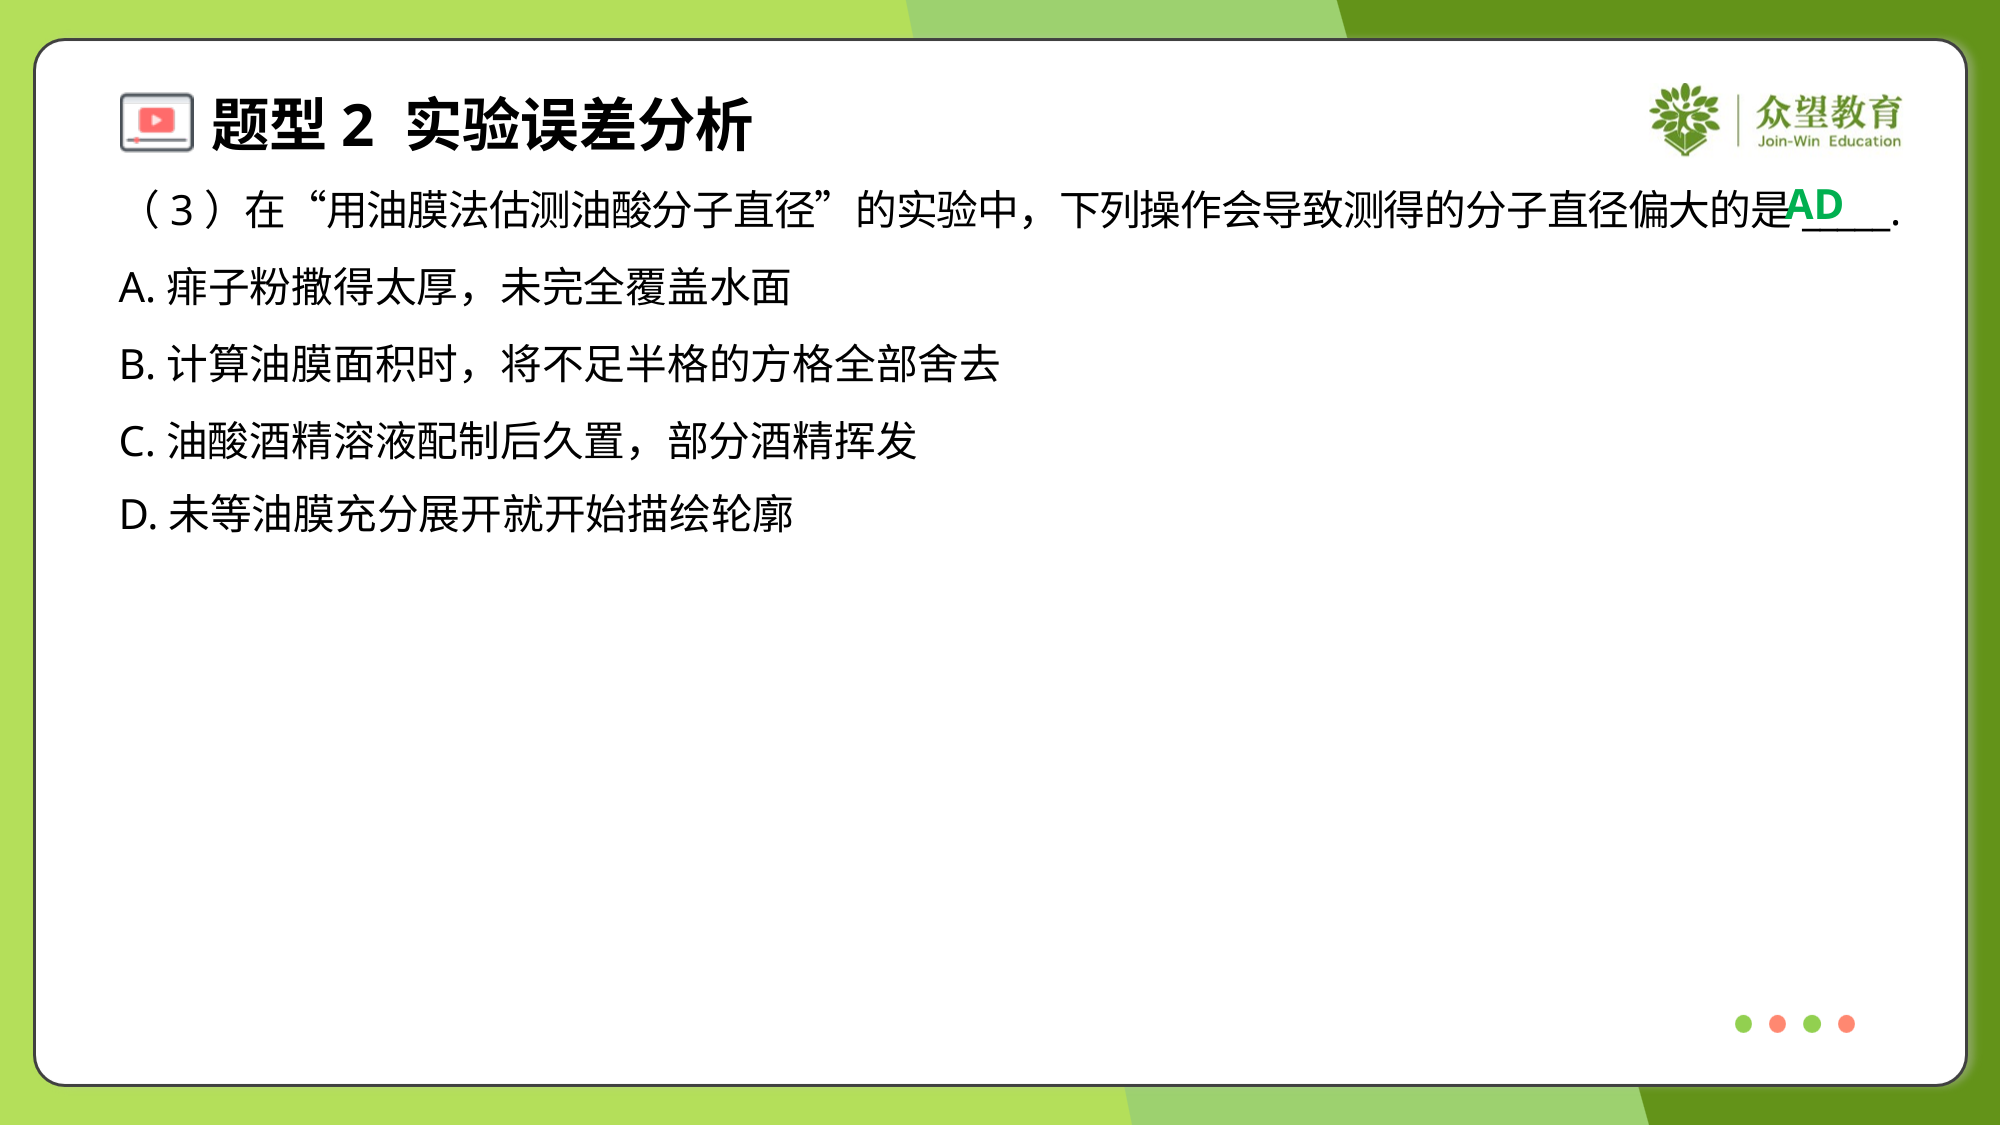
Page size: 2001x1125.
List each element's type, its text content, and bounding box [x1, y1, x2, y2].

picture [0, 0, 2000, 1125]
text_box （3）在“用油膜法估测油酸分子直径”的实验中，下列操作会导致测得的分子直径偏大的是_____. [118, 158, 1883, 226]
text_box A.痱子粉撒得太厚，未完全覆盖水面 B.计算油膜面积时，将不足半格的方格全部舍去 C.油酸酒精溶液配制后久置，部分酒精挥发 D.未等油膜充分展开就开始描绘轮廓 [118, 235, 1883, 531]
text_box AD [1767, 152, 1862, 220]
